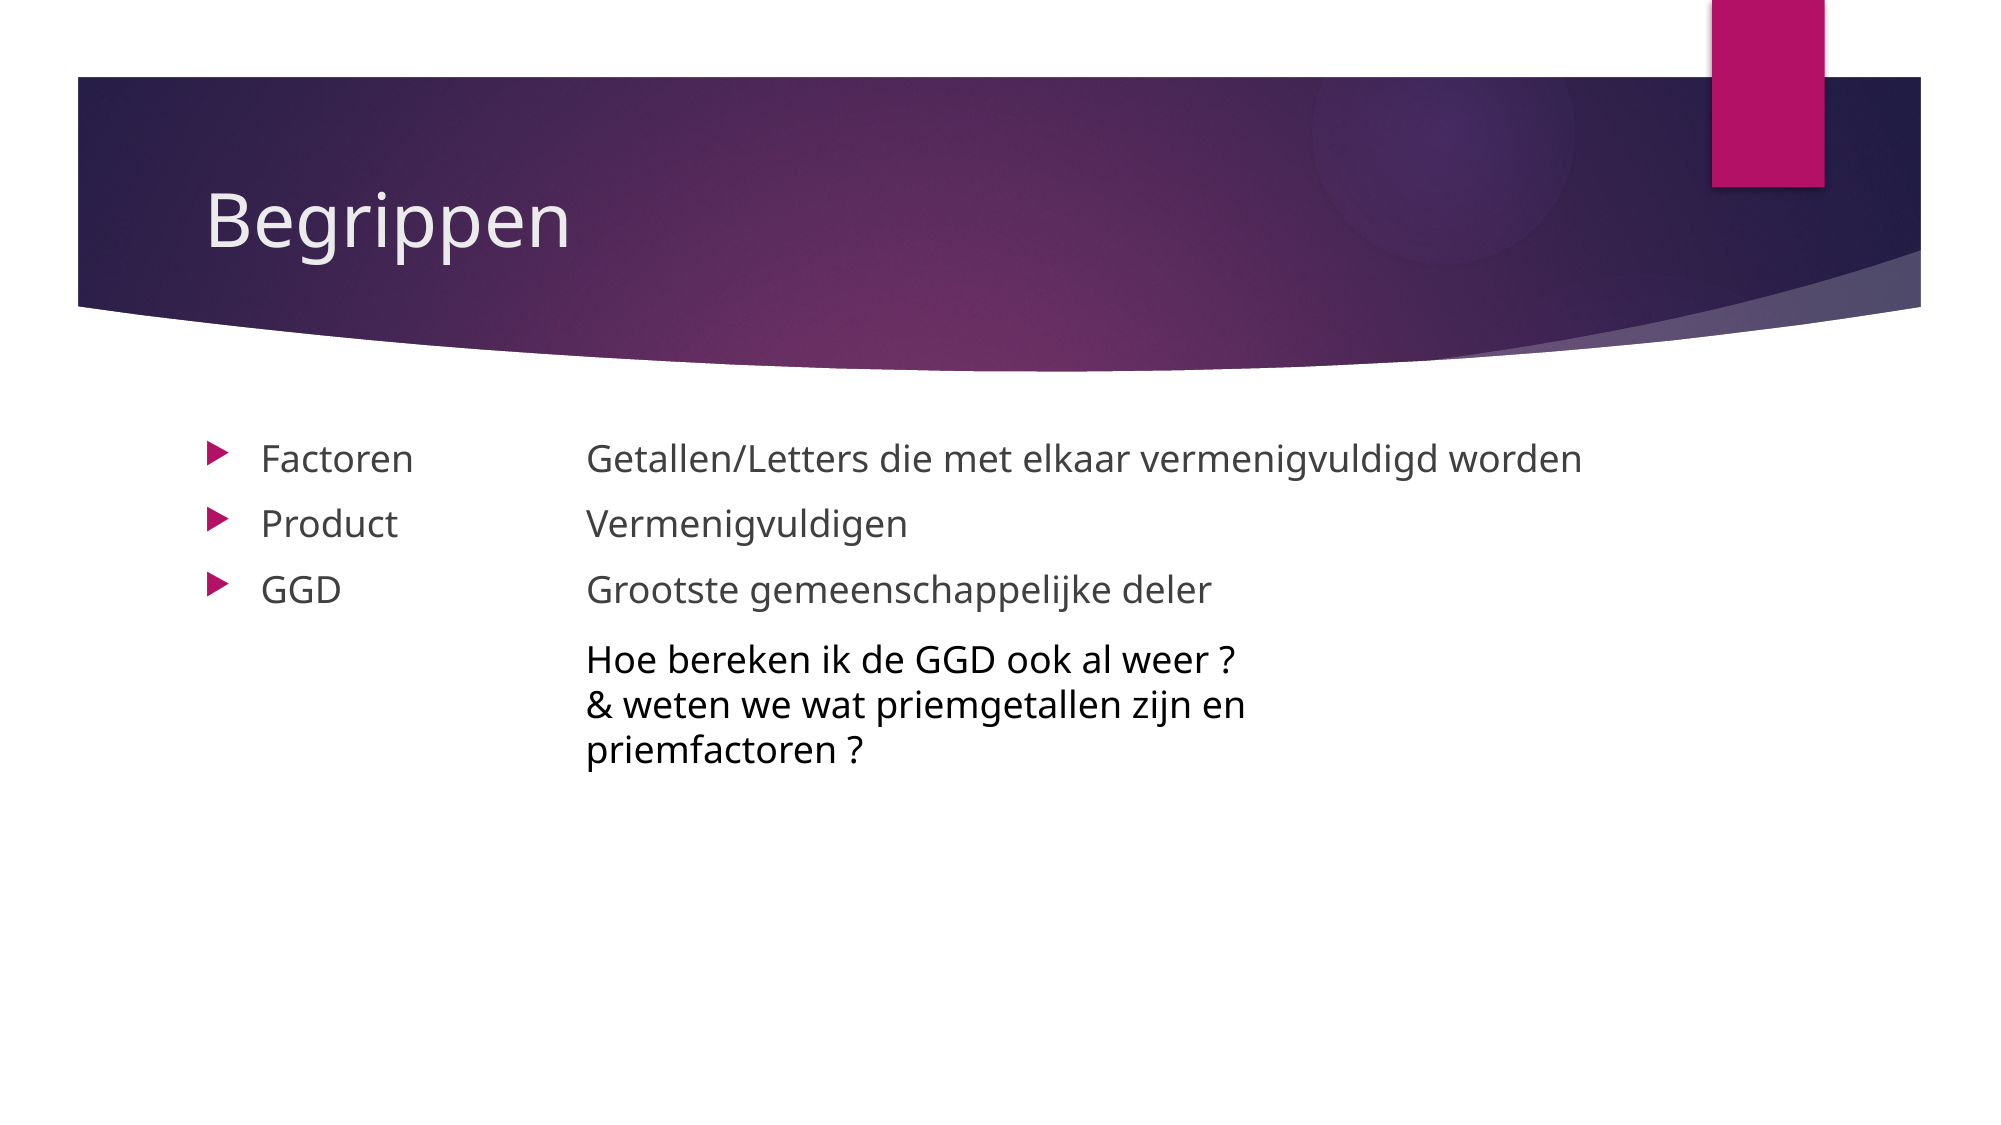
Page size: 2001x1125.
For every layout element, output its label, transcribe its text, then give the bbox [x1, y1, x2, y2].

list Factoren Product GGD [189, 427, 527, 988]
text_box Hoe bereken ik de GGD ook al weer ? & weten we wat priemgetallen zijn en priemfactoren ? [570, 628, 1358, 778]
text_box Getallen/Letters die met elkaar vermenigvuldigd worden Vermenigvuldigen Grootste gemeenschappelijke deler [571, 427, 1865, 988]
title Begrippen [189, 159, 1627, 276]
